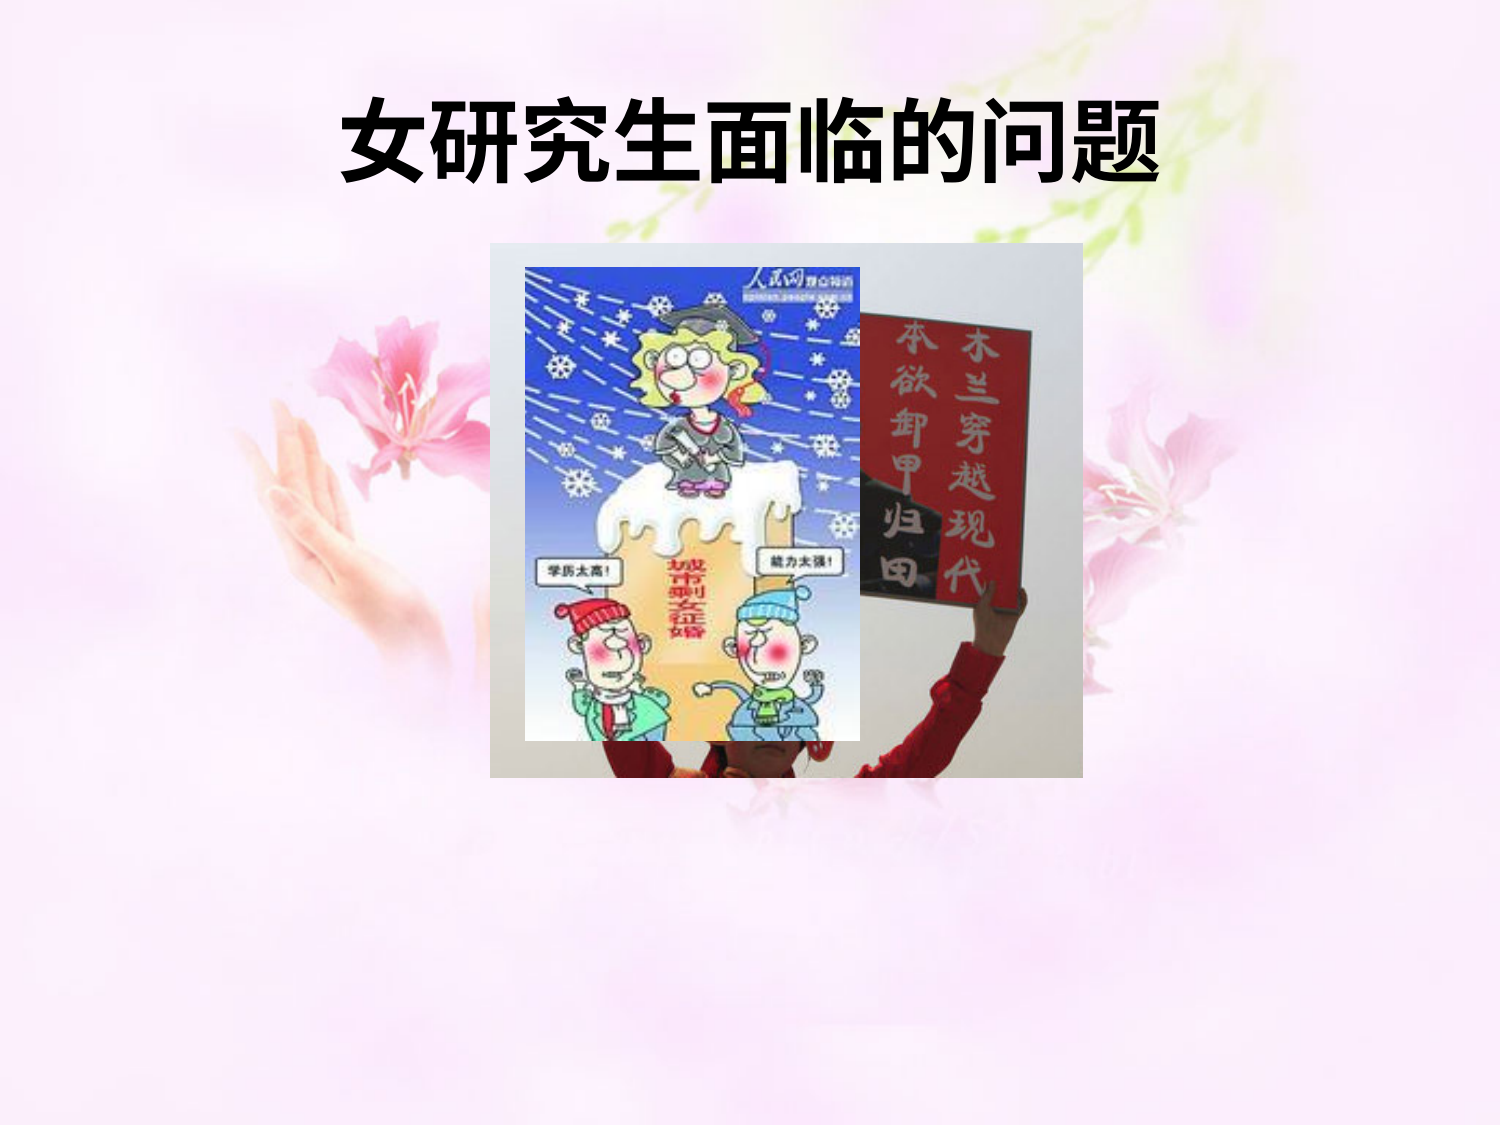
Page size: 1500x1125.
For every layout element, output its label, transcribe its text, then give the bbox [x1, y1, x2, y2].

title 女研究生面临的问题 [74, 44, 1426, 233]
picture [0, 0, 1500, 1125]
